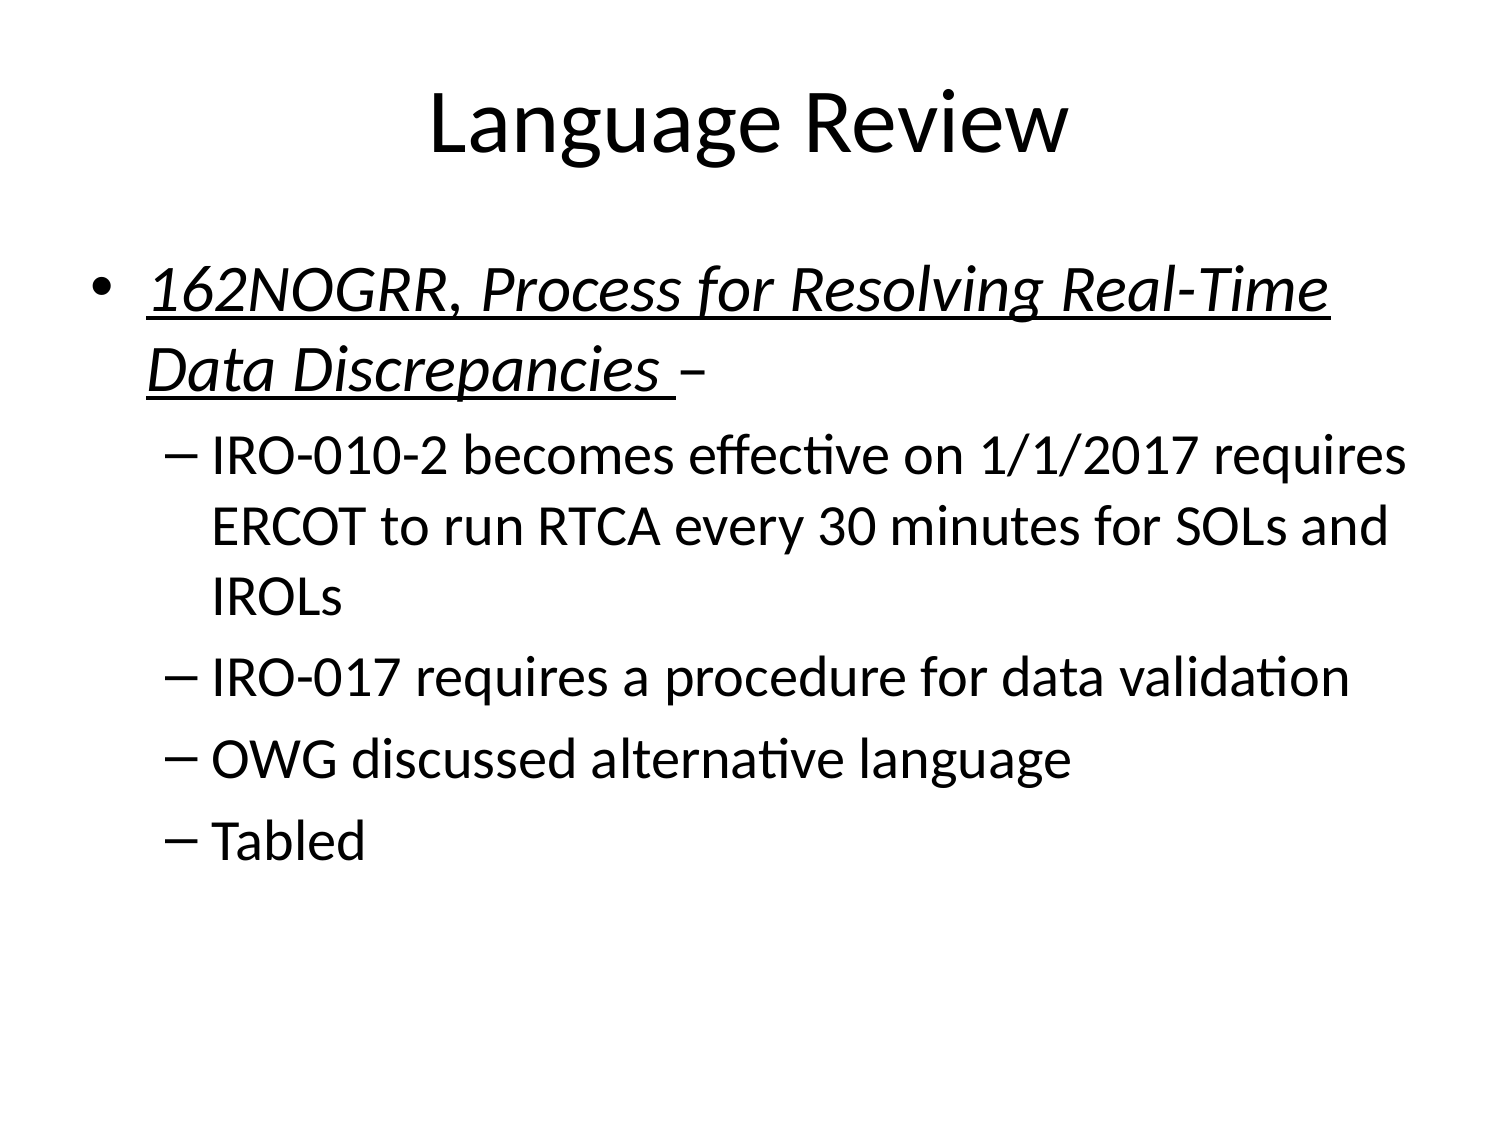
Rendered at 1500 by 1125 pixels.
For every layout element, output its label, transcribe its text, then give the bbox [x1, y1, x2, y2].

title Language Review [75, 45, 1425, 188]
list 162NOGRR, Process for Resolving Real-Time Data Discrepancies – IRO-010-2 becomes effective on 1/1/2017 requires ERCOT to run RTCA every 30 minutes for SOLs and IROLs IRO-017 requires a procedure for data validation OWG discussed alternative language Tabled [75, 237, 1425, 1005]
